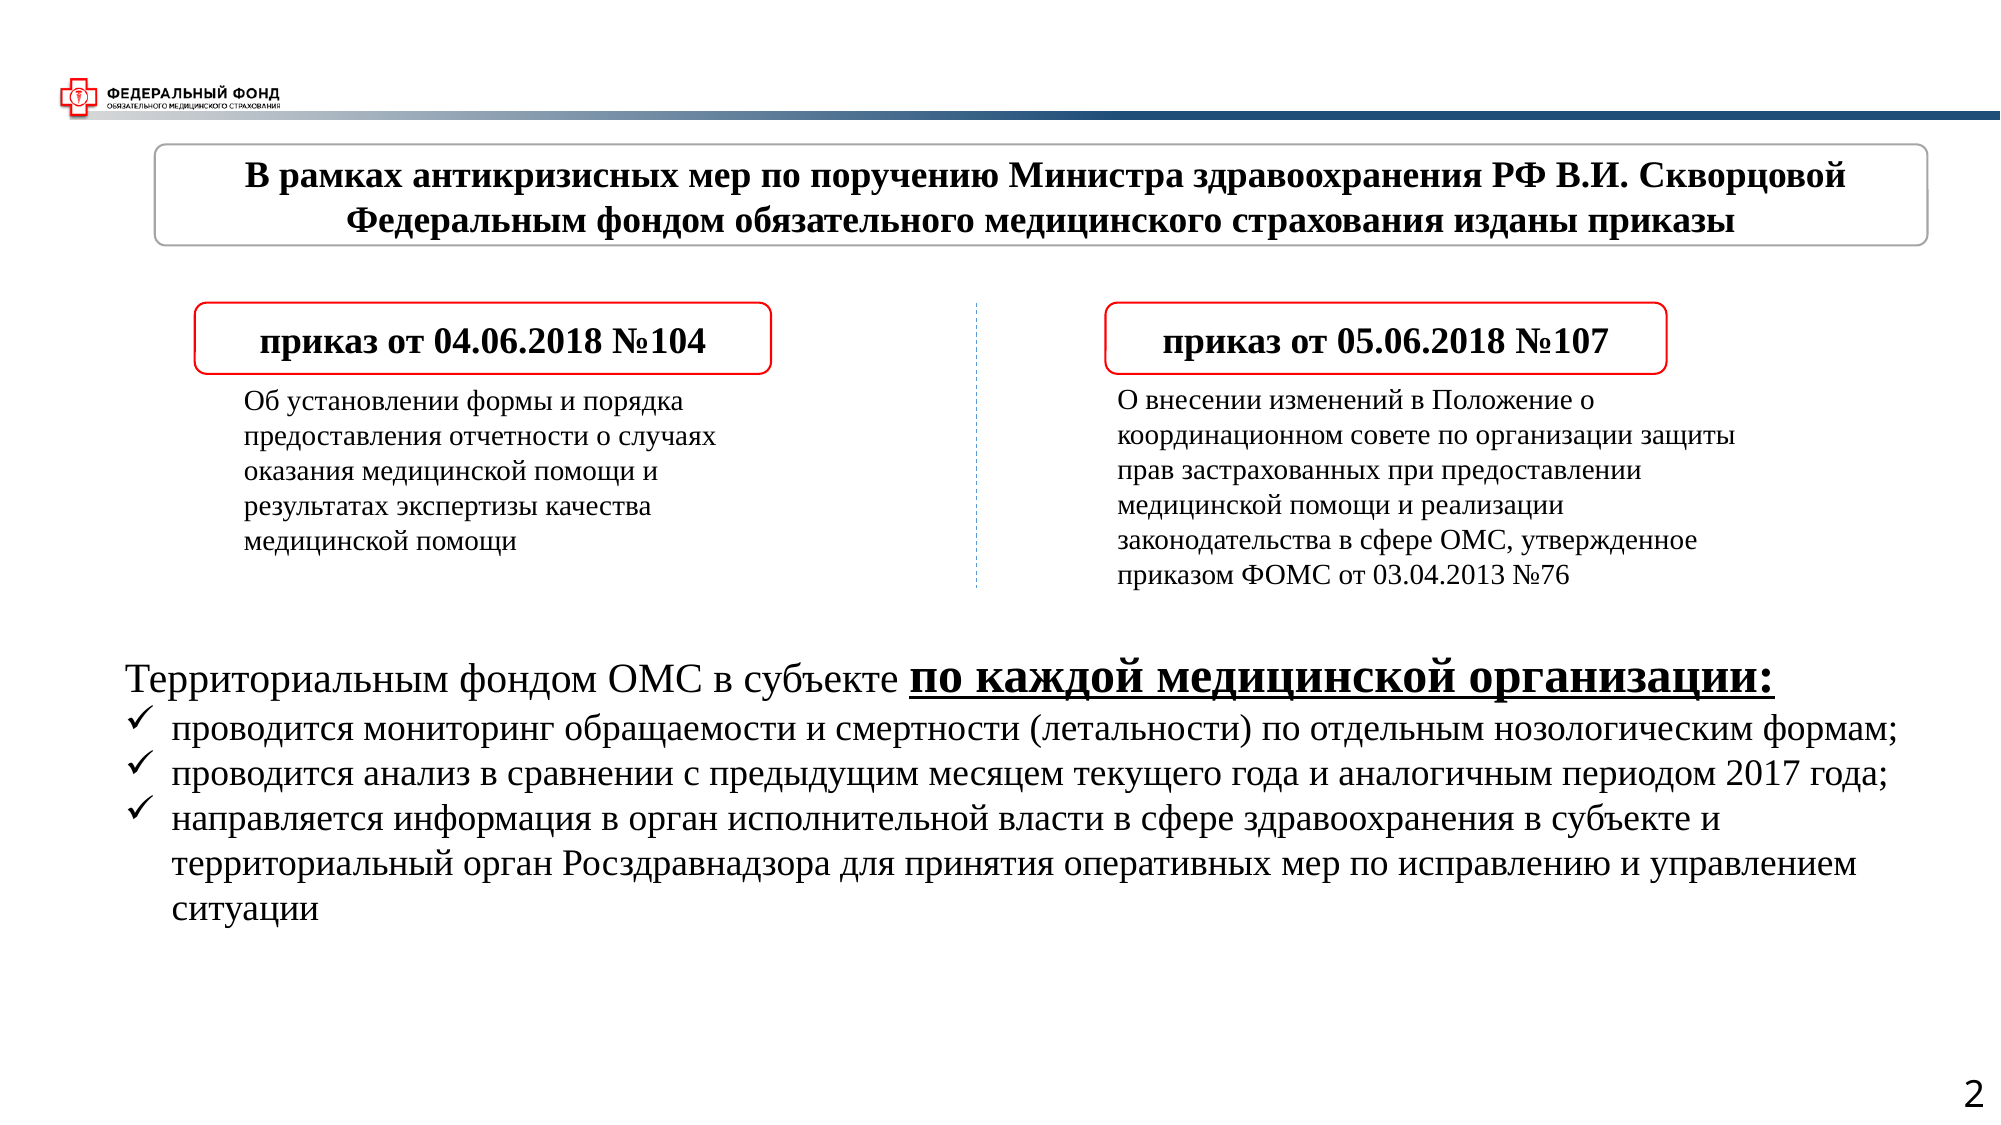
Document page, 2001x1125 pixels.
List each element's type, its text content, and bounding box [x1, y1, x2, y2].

text_box приказ от 05.06.2018 №107 [1104, 301, 1668, 373]
text_box Об установлении формы и порядка предоставления отчетности о случаях оказания медицинской помощи и результатах экспертизы качества медицинской помощи [228, 373, 737, 564]
picture [58, 78, 280, 120]
slide_number 2 [1550, 1065, 2000, 1125]
text_box приказ от 04.06.2018 №104 [193, 301, 773, 375]
text_box В рамках антикризисных мер по поручению Министра здравоохранения РФ В.И. Скворцовой Федеральным фондом обязательного медицинского страхования изданы приказы [153, 143, 1929, 247]
text_box Территориальным фондом ОМС в субъекте по каждой медицинской организации: проводится мониторинг обращаемости и смертности (летальности) по отдельным нозологическим формам; проводится анализ в сравнении с предыдущим месяцем текущего года и аналогичным периодом 2017 года; направляется информация в орган исполнительной власти в сфере здравоохранения в субъекте и территориальный орган Росздравнадзора для принятия оперативных мер по исправлению и управлением ситуации [110, 635, 1928, 936]
text_box О внесении изменений в Положение о координационном совете по организации защиты прав застрахованных при предоставлении медицинской помощи и реализации законодательства в сфере ОМС, утвержденное приказом ФОМС от 03.04.2013 №76 [1102, 373, 1759, 598]
